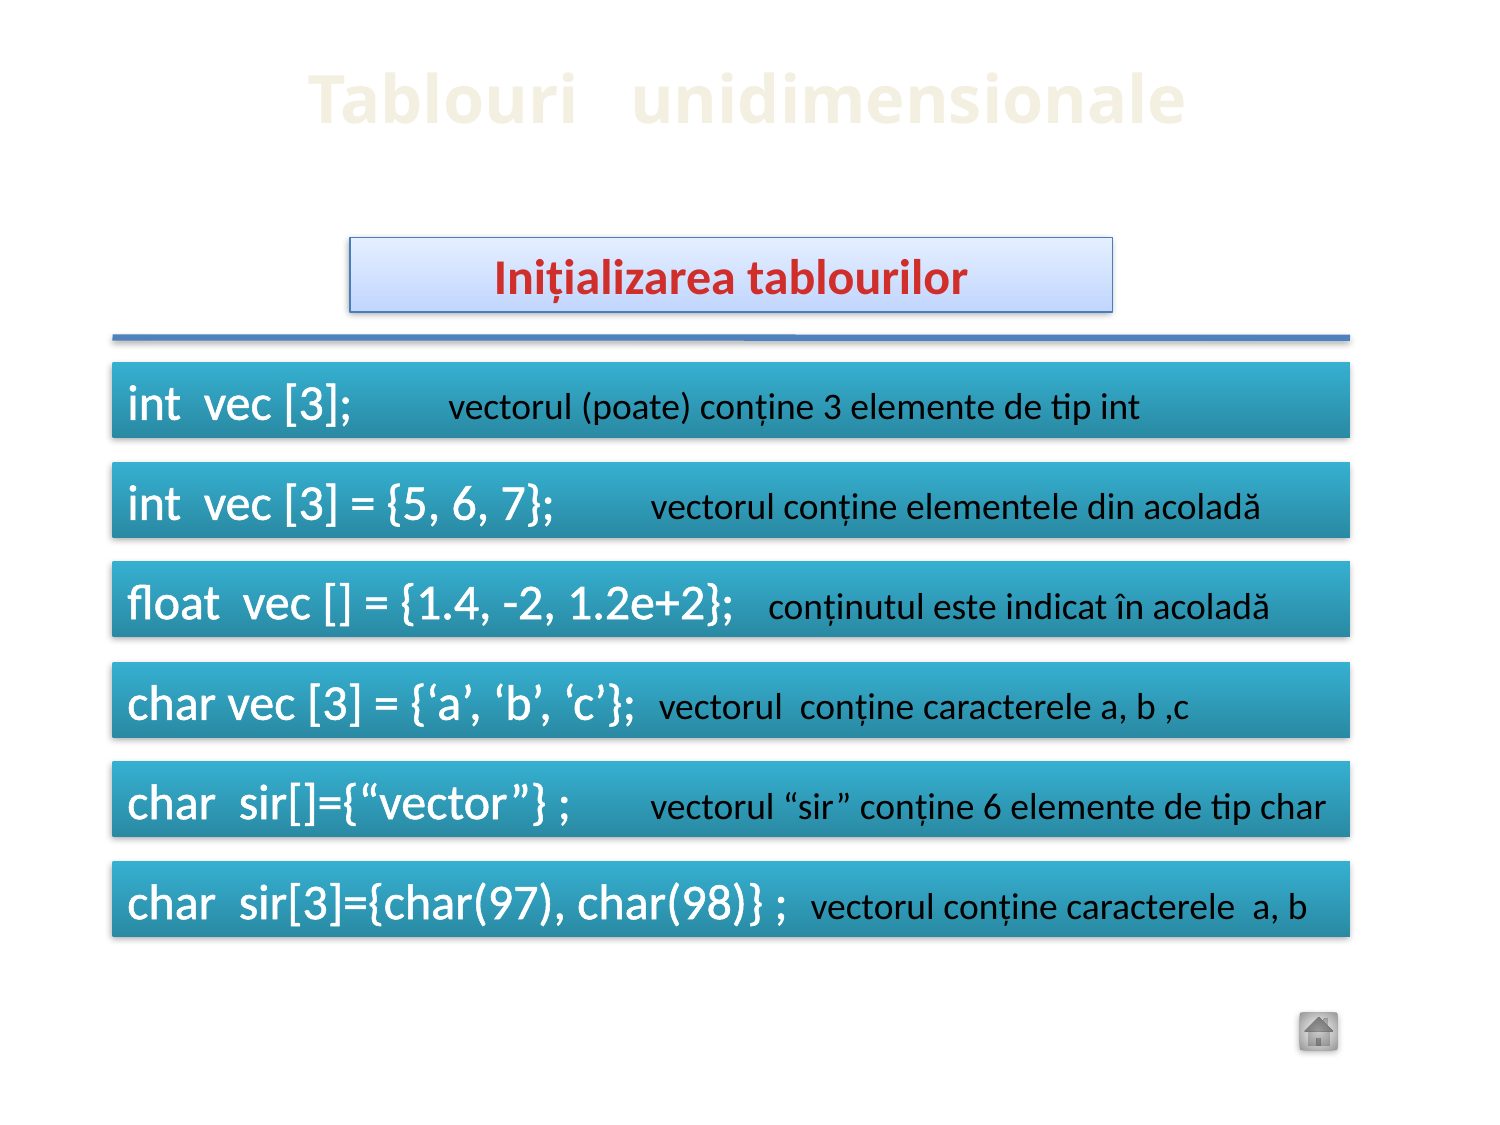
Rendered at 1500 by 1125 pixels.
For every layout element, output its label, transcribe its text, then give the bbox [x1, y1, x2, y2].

text_box char vec [3] = {‘a’, ‘b’, ‘c’}; vectorul conține caracterele a, b ,c [112, 662, 1350, 738]
text_box Tablouri unidimensionale [62, 49, 1450, 145]
text_box char sir[3]={char(97), char(98)} ; vectorul conține caracterele a, b [112, 861, 1350, 937]
text_box char sir[]={“vector”} ; vectorul “sir” conține 6 elemente de tip char [112, 761, 1350, 837]
text_box Inițializarea tablourilor [349, 237, 1113, 313]
text_box int vec [3] = {5, 6, 7}; vectorul conține elementele din acoladă [112, 462, 1350, 538]
text_box float vec [] = {1.4, -2, 1.2e+2}; conținutul este indicat în acoladă [112, 561, 1350, 637]
text_box int vec [3]; vectorul (poate) conține 3 elemente de tip int [112, 362, 1350, 438]
text_box [1299, 1012, 1338, 1051]
